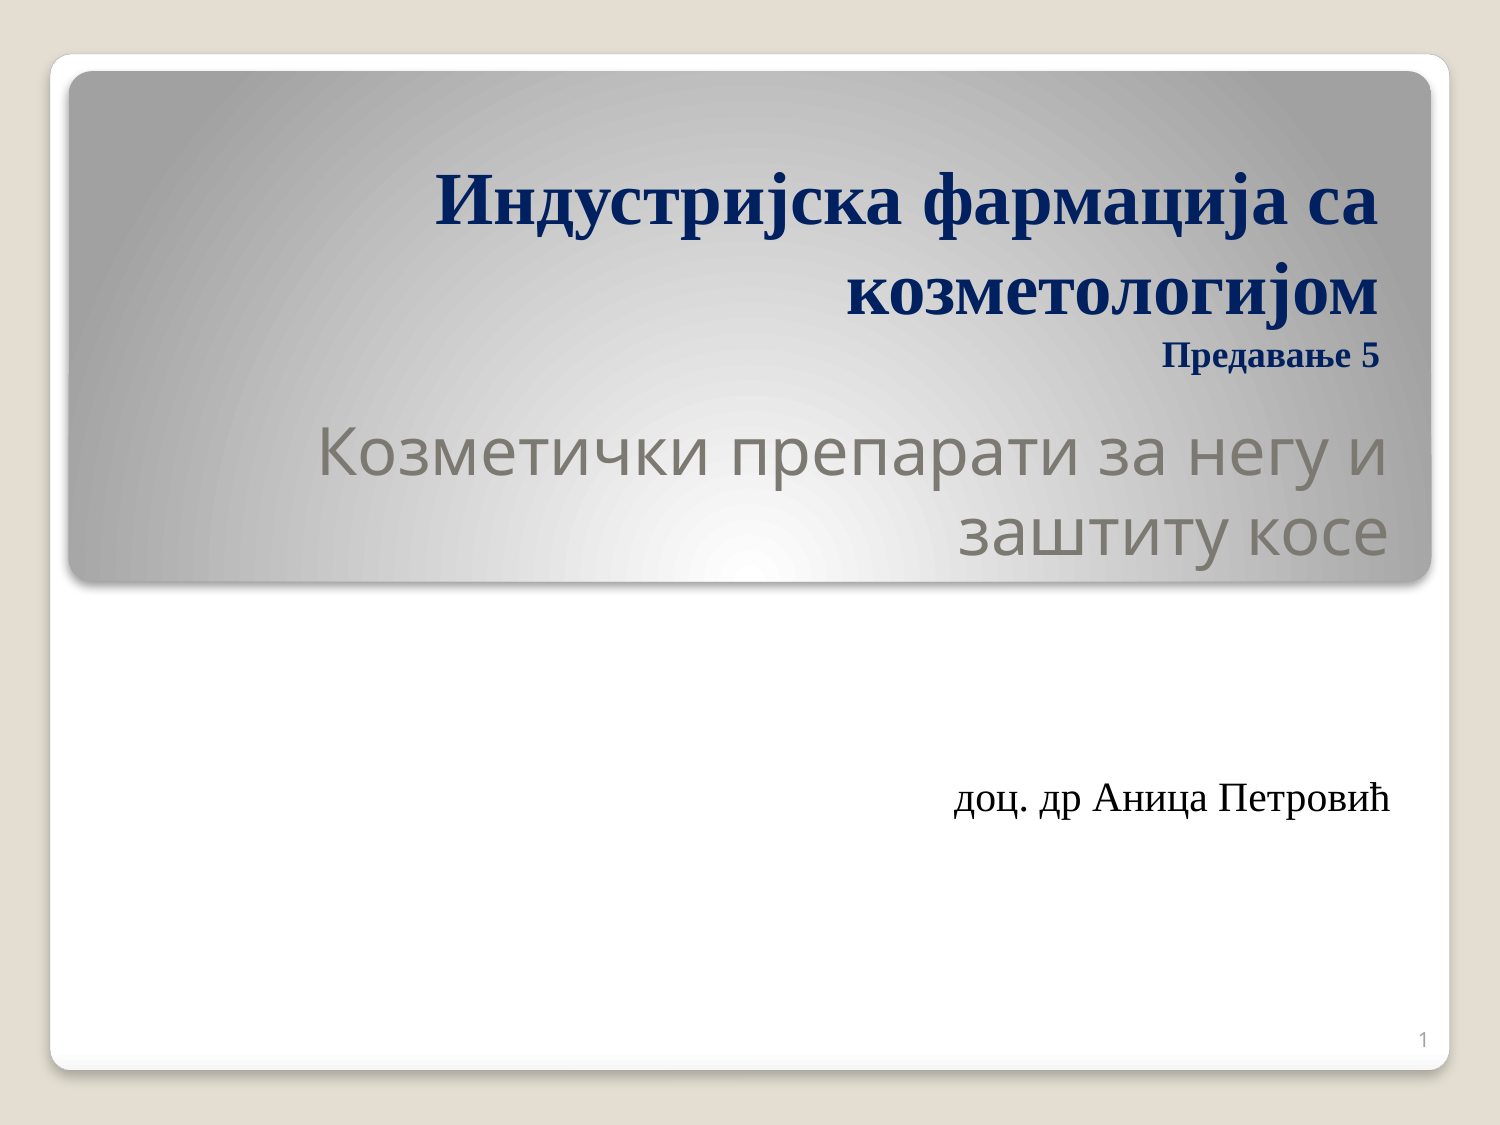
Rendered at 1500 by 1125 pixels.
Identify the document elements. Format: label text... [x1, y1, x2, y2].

title Индустријска фармација са козметологијом Предавање 5 [112, 302, 1388, 408]
subtitle Козметички препарати за негу и заштиту косе доц. др Аница Петровић [0, 408, 1406, 1000]
slide_number 1 [1369, 1002, 1445, 1063]
